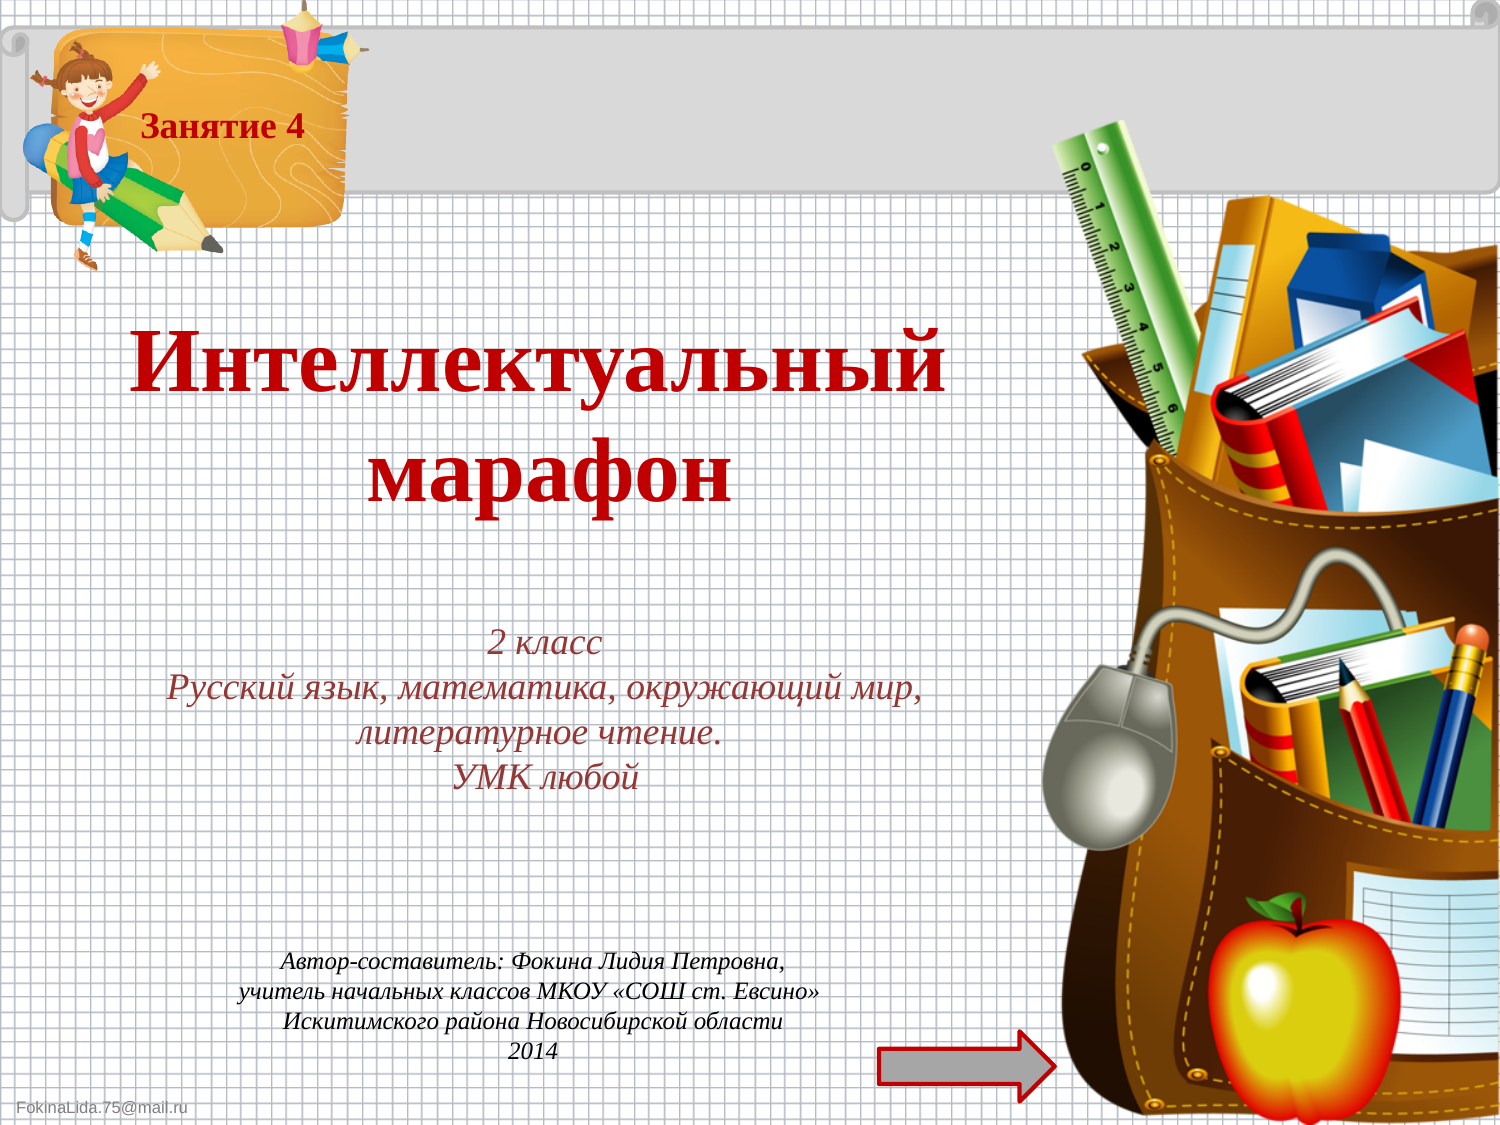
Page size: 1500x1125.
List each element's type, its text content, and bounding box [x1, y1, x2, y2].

text_box [876, 1029, 1057, 1104]
text_box Интеллектуальный марафон [0, 292, 1078, 528]
picture [0, 0, 1500, 1125]
text_box Автор-составитель: Фокина Лидия Петровна, учитель начальных классов МКОУ «СОШ ст. Евсино» Искитимского района Новосибирской области 2014 [175, 937, 891, 1072]
text_box 2 класс Русский язык, математика, окружающий мир, литературное чтение. УМК любой [128, 609, 961, 805]
